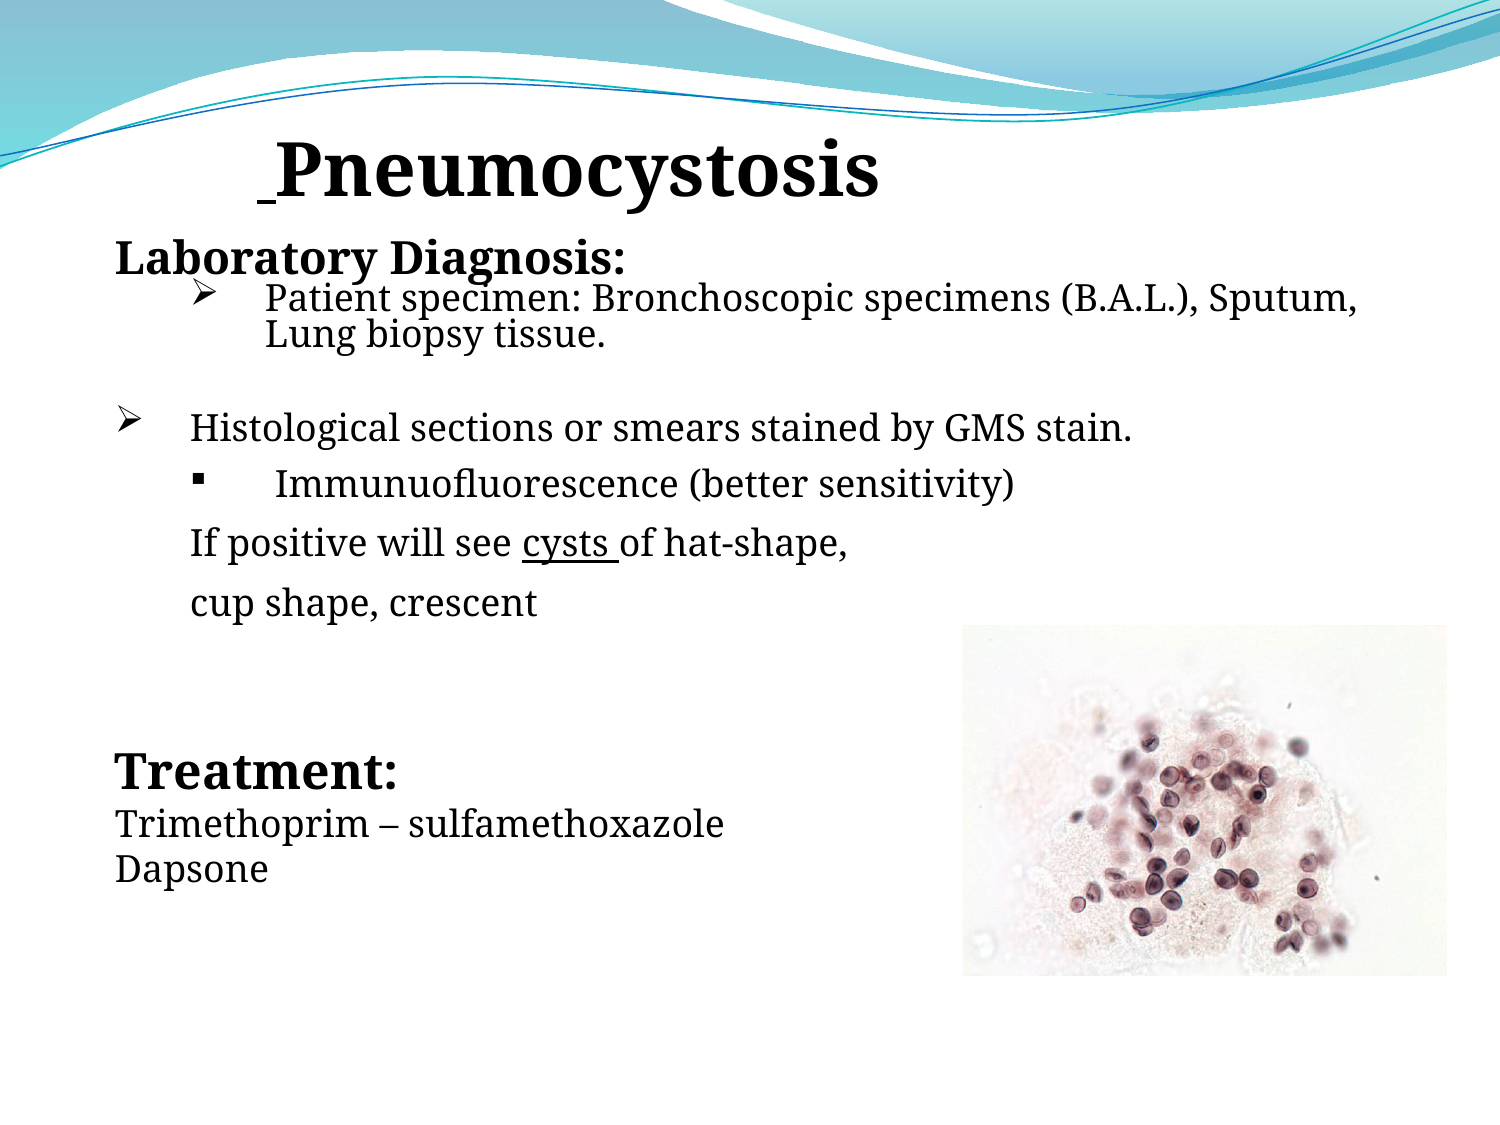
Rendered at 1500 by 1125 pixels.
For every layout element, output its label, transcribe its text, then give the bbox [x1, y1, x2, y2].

text_box Pneumocystosis [242, 113, 1223, 219]
text_box Laboratory Diagnosis: Patient specimen: Bronchoscopic specimens (B.A.L.), Sputum, Lung biopsy tissue. Histological sections or smears stained by GMS stain. Immunuofluorescence (better sensitivity) If positive will see cysts of hat-shape, cup shape, crescent Treatment: Trimethoprim – sulfamethoxazole Dapsone [100, 231, 1471, 952]
picture [962, 625, 1448, 977]
